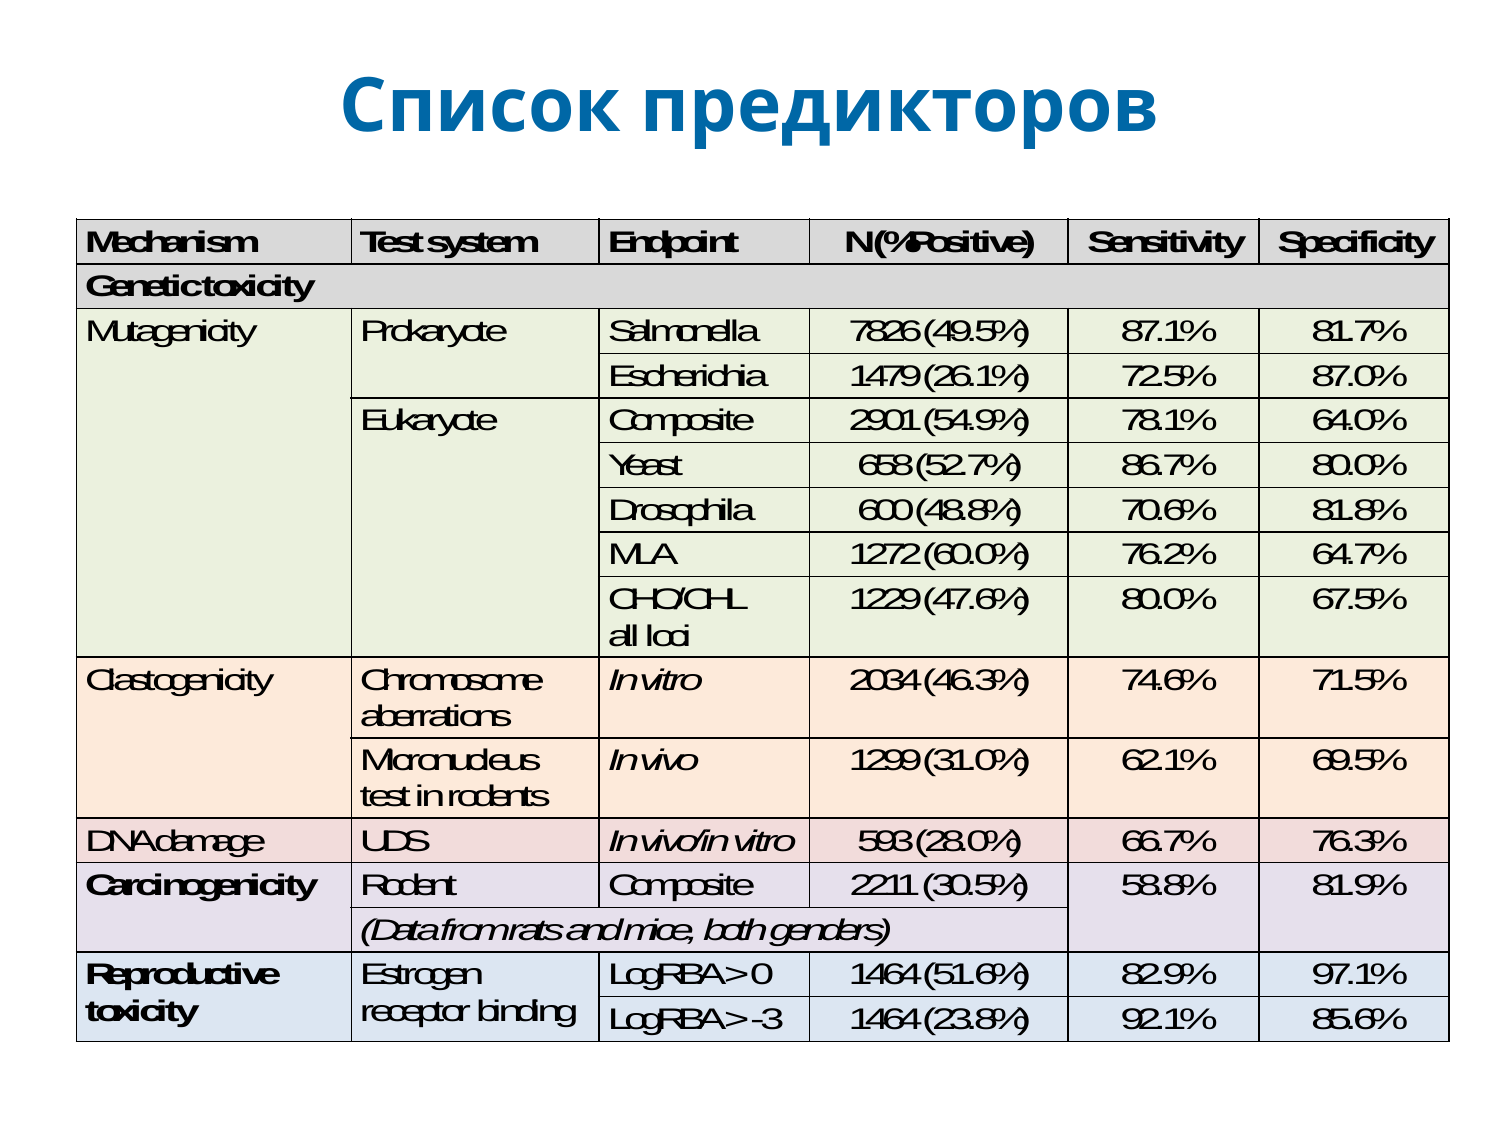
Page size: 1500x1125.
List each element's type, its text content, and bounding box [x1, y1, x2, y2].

picture [64, 207, 1459, 1052]
title Список предикторов [74, 7, 1426, 196]
